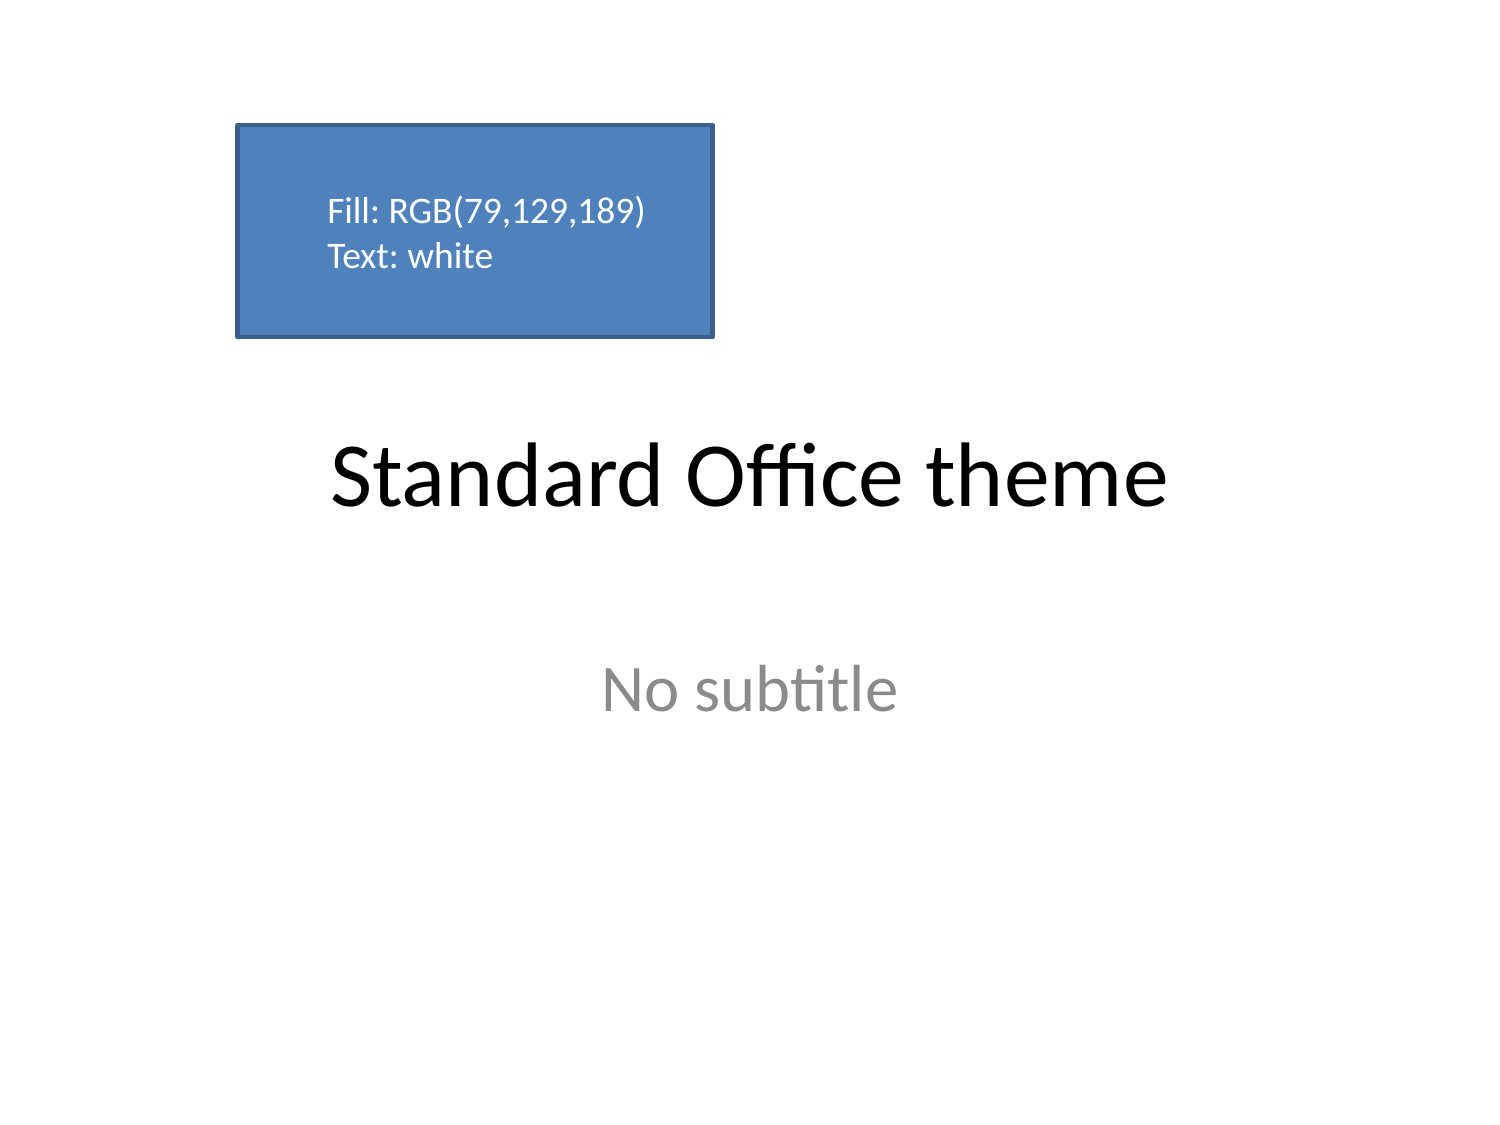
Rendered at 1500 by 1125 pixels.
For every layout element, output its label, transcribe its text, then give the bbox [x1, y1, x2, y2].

title Standard Office theme [112, 349, 1388, 591]
subtitle No subtitle [225, 637, 1275, 925]
text_box Fill: RGB(79,129,189) Text: white [235, 123, 715, 339]
